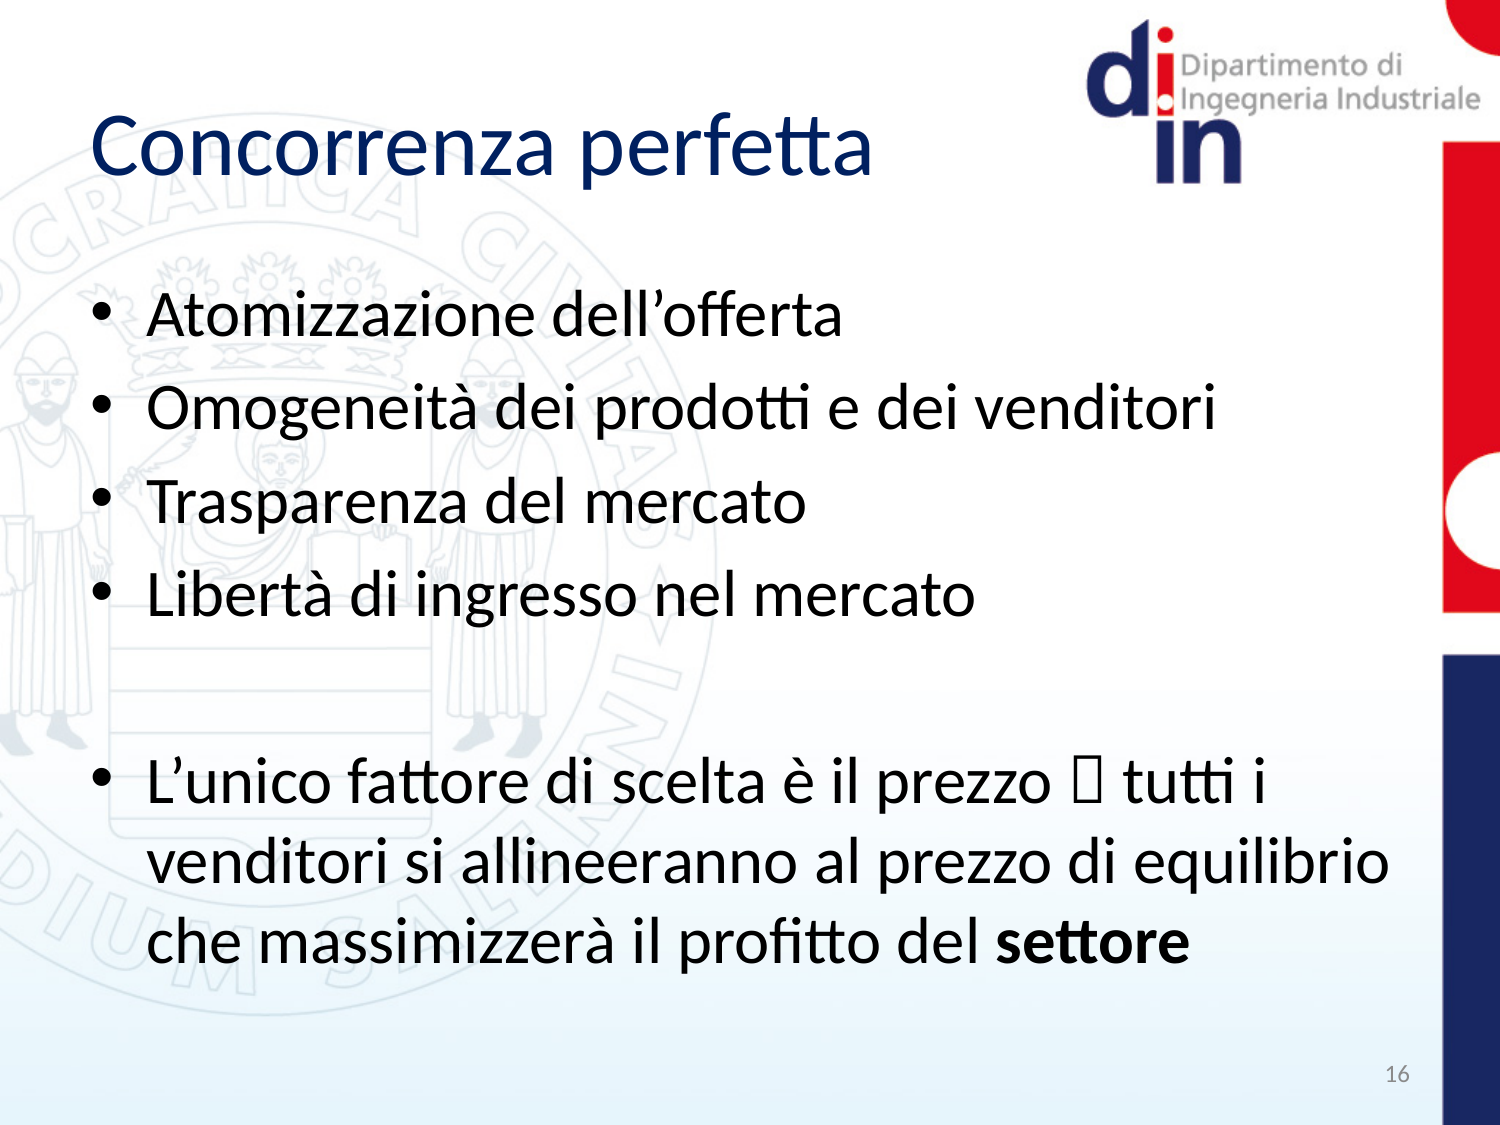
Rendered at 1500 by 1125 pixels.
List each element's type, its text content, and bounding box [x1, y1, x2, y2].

list Atomizzazione dell’offerta Omogeneità dei prodotti e dei venditori Trasparenza del mercato Libertà di ingresso nel mercato L’unico fattore di scelta è il prezzo  tutti i venditori si allineeranno al prezzo di equilibrio che massimizzerà il profitto del settore [74, 262, 1426, 1006]
slide_number 16 [1257, 1042, 1425, 1103]
title Concorrenza perfetta [74, 44, 1070, 233]
picture [0, 0, 1500, 1125]
